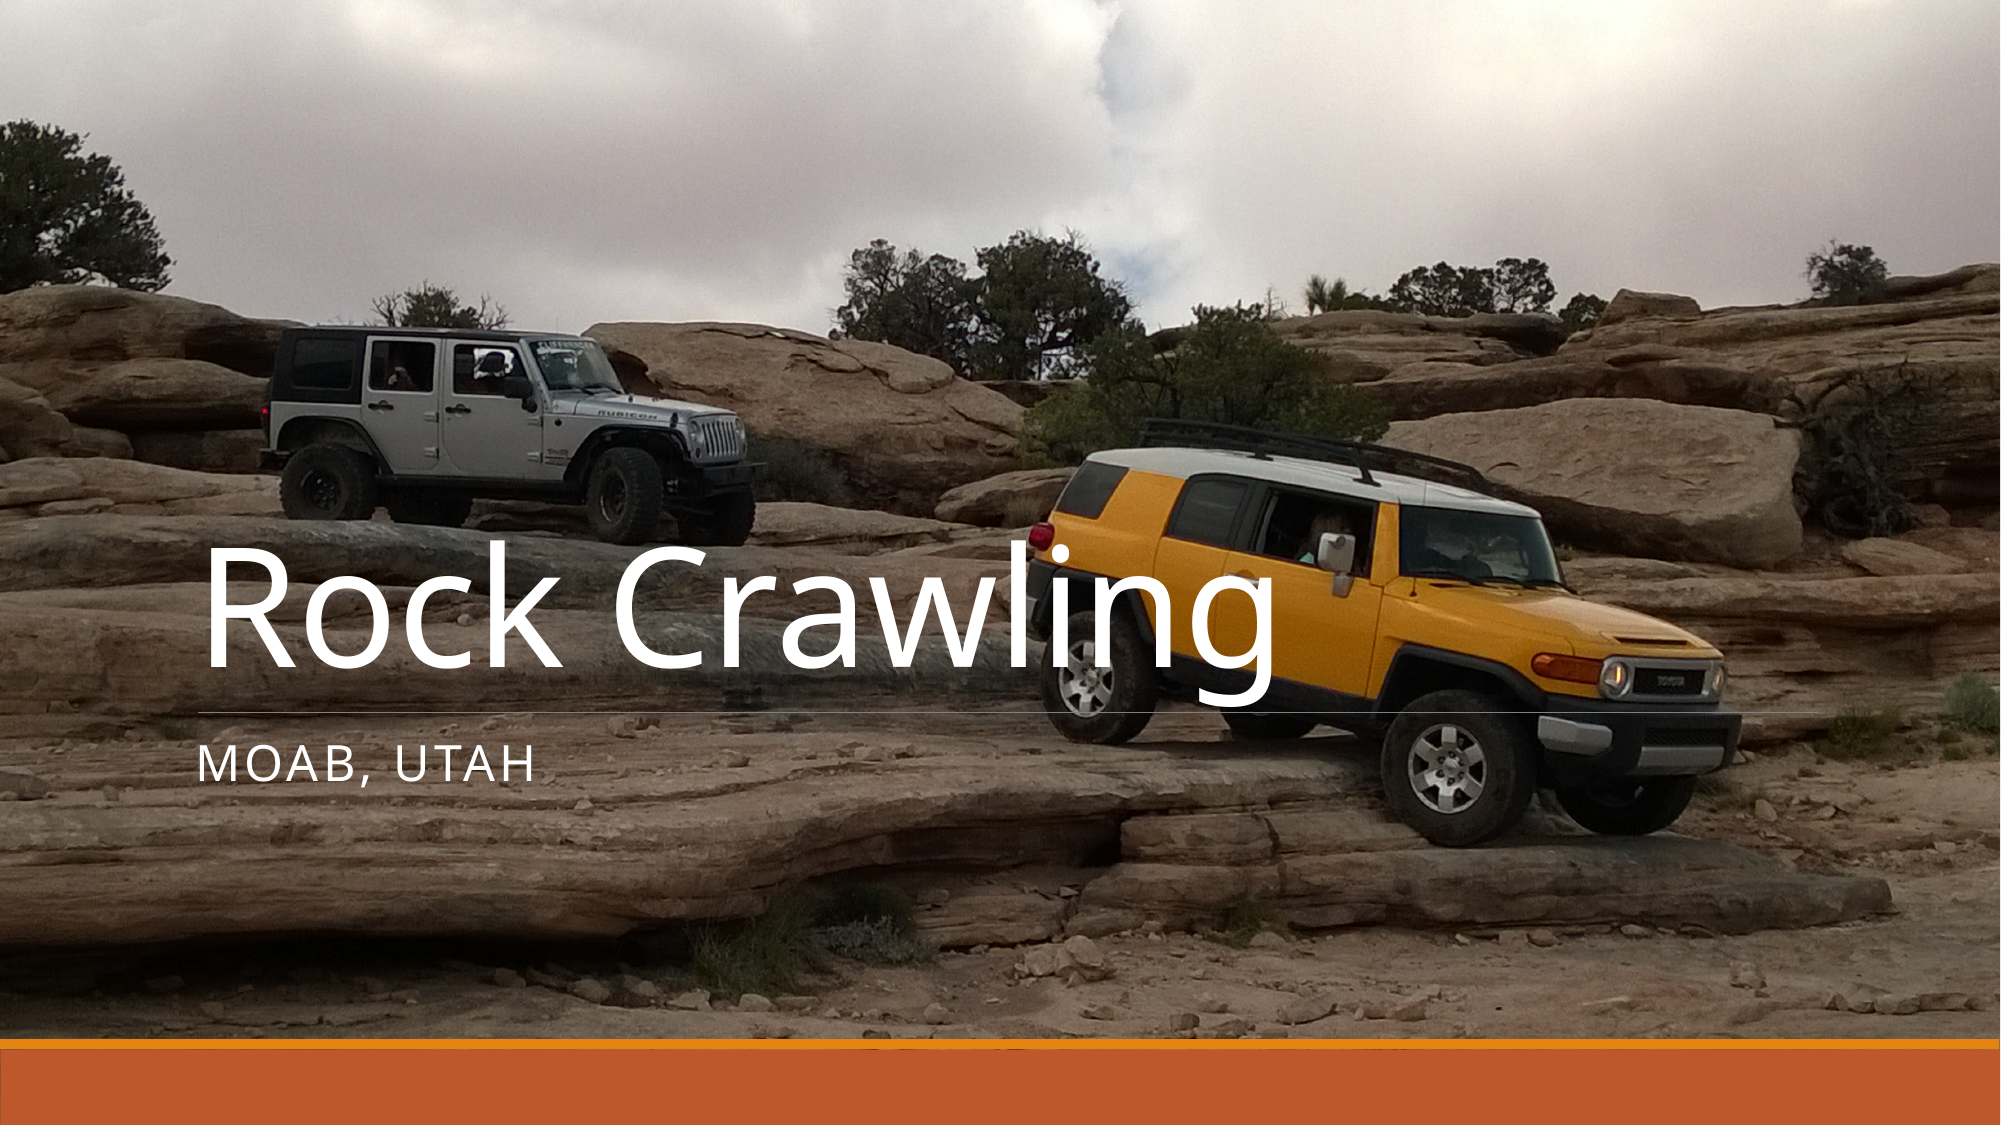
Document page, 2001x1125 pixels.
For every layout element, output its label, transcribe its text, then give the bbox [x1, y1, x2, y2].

subtitle Moab, Utah [180, 730, 1831, 919]
title Rock Crawling [180, 124, 1830, 710]
picture [0, 0, 2001, 1125]
